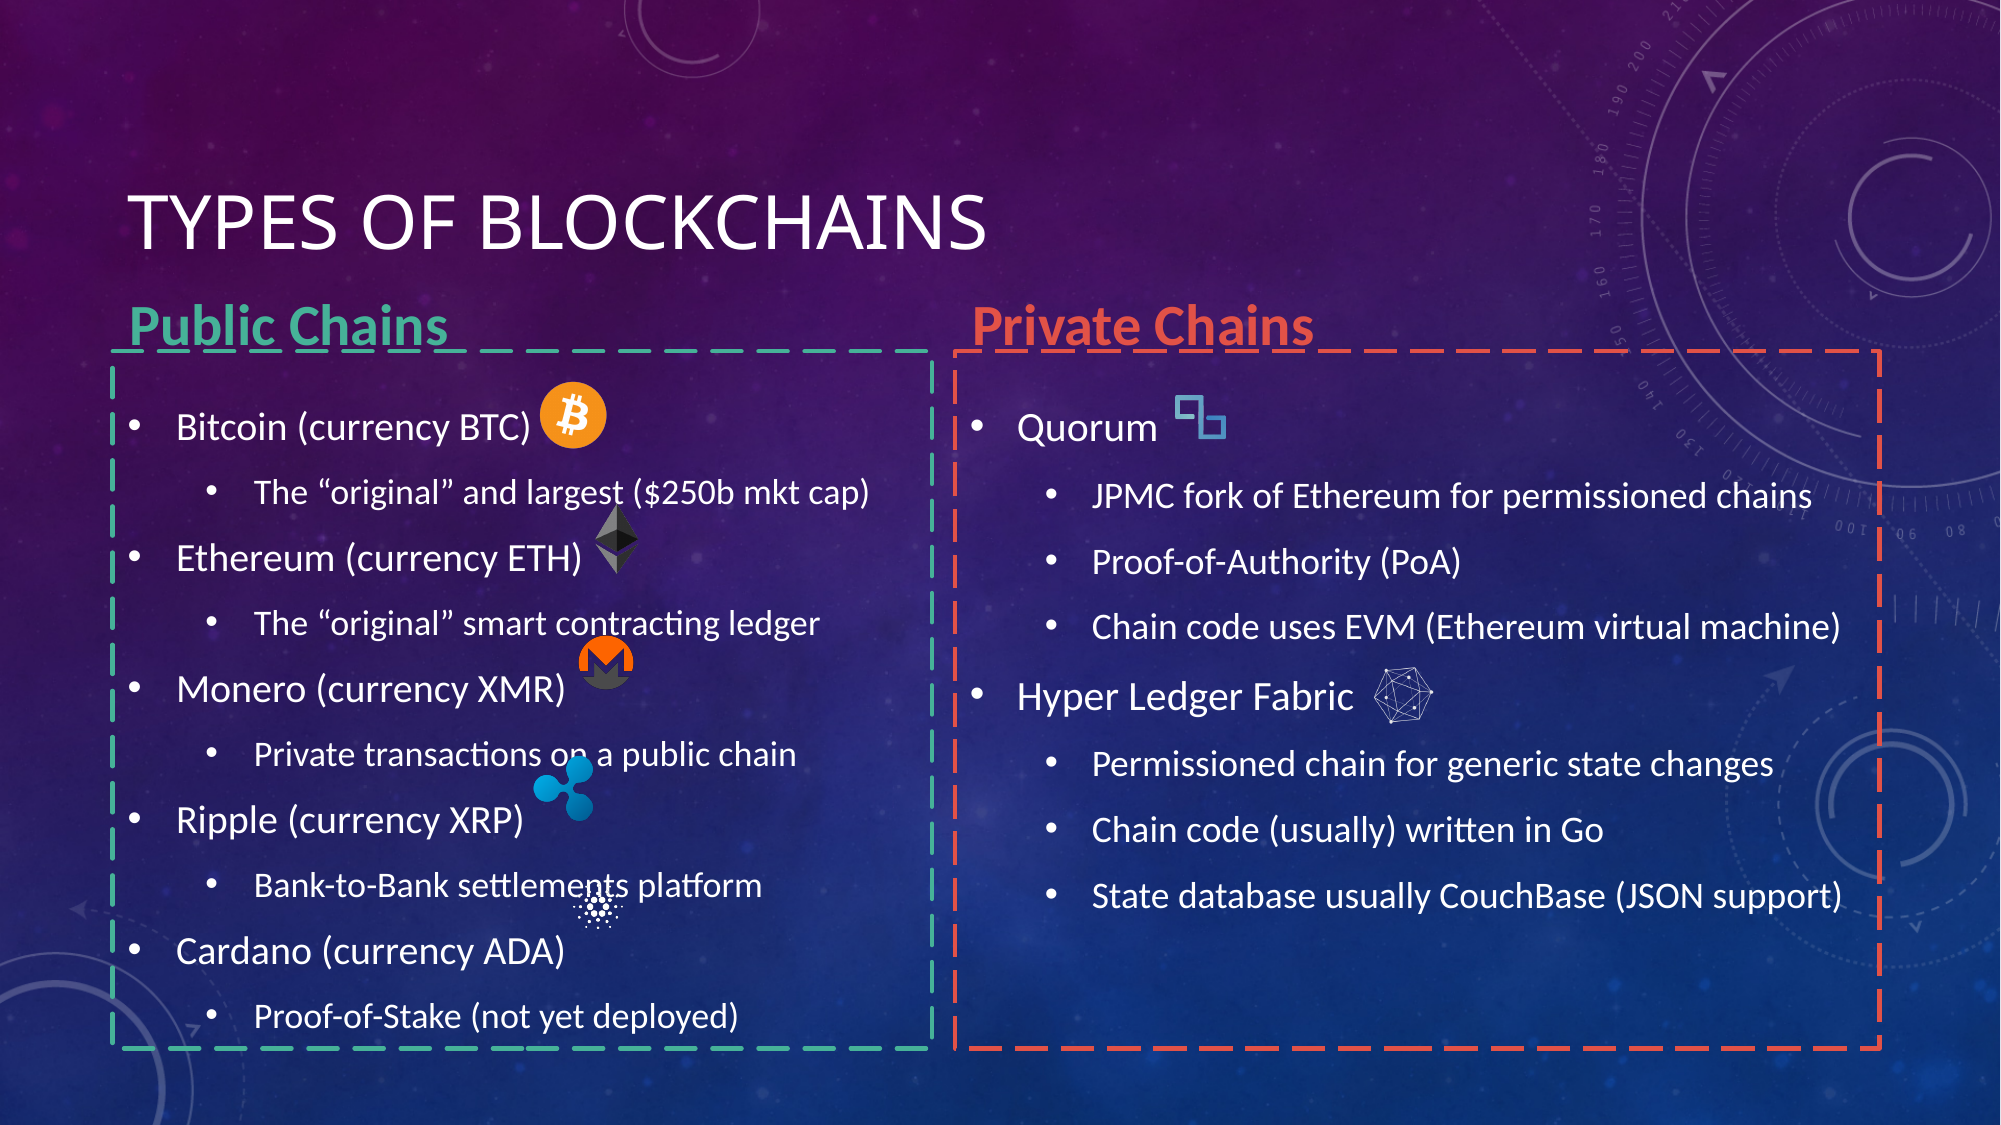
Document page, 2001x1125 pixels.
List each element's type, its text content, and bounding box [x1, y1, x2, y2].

list Bitcoin (currency BTC) The “original” and largest ($250b mkt cap) Ethereum (currency ETH) The “original” smart contracting ledger Monero (currency XMR) Private transactions on a public chain Ripple (currency XRP) Bank-to-Bank settlements platform Cardano (currency ADA) Proof-of-Stake (not yet deployed) [112, 351, 932, 1049]
title Types of Blockchains [112, 99, 1775, 339]
picture [0, 0, 2001, 1125]
text_box Public Chains [114, 280, 464, 365]
text_box Private Chains [957, 280, 1330, 365]
list Quorum JPMC fork of Ethereum for permissioned chains Proof-of-Authority (PoA) Chain code uses EVM (Ethereum virtual machine) Hyper Ledger Fabric Permissioned chain for generic state changes Chain code (usually) written in Go State database usually CouchBase (JSON support) [955, 351, 1880, 1049]
